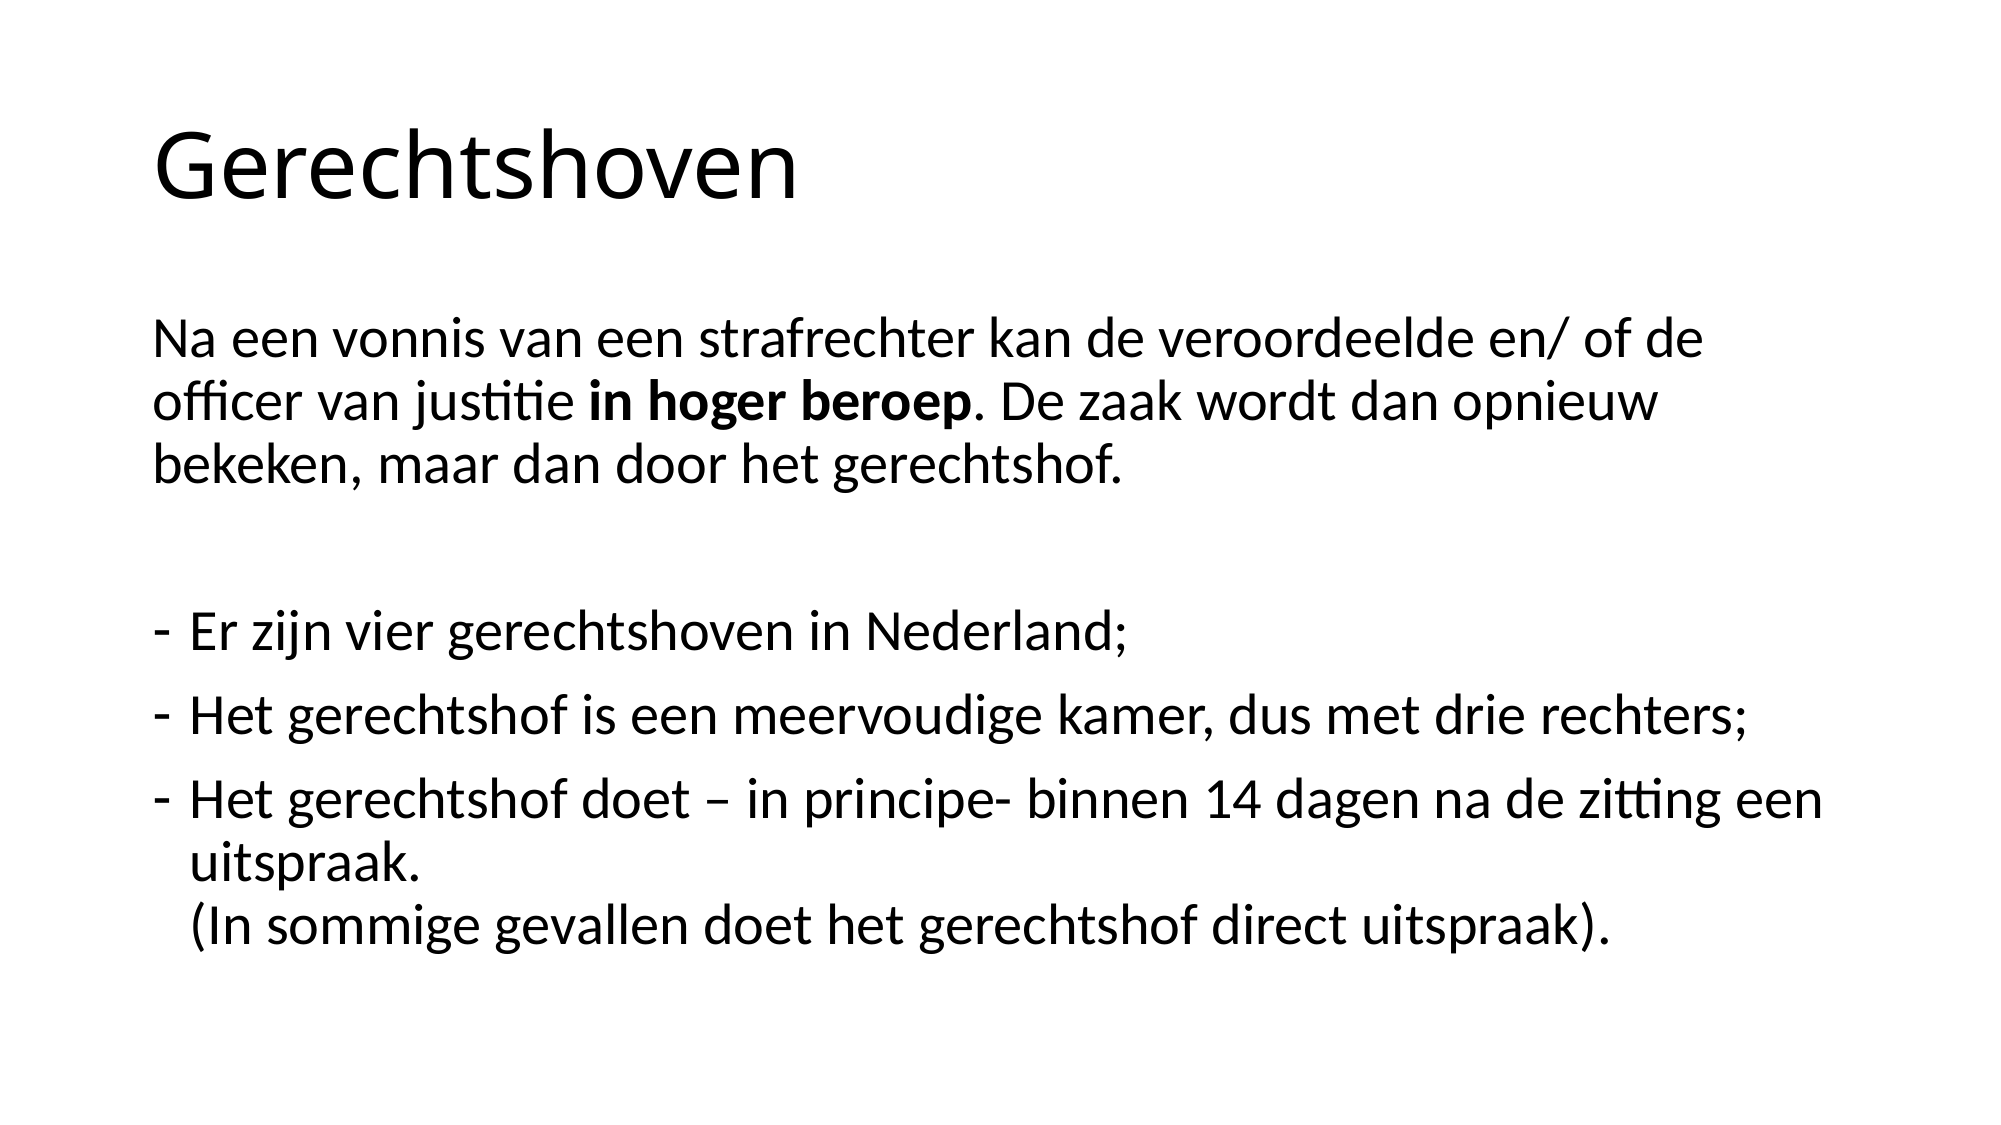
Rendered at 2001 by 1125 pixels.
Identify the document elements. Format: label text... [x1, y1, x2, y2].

title Gerechtshoven [137, 59, 1863, 278]
list Na een vonnis van een strafrechter kan de veroordeelde en/ of de officer van justitie in hoger beroep. De zaak wordt dan opnieuw bekeken, maar dan door het gerechtshof. Er zijn vier gerechtshoven in Nederland; Het gerechtshof is een meervoudige kamer, dus met drie rechters; Het gerechtshof doet – in principe- binnen 14 dagen na de zitting een uitspraak. (In sommige gevallen doet het gerechtshof direct uitspraak). [137, 299, 1863, 1014]
